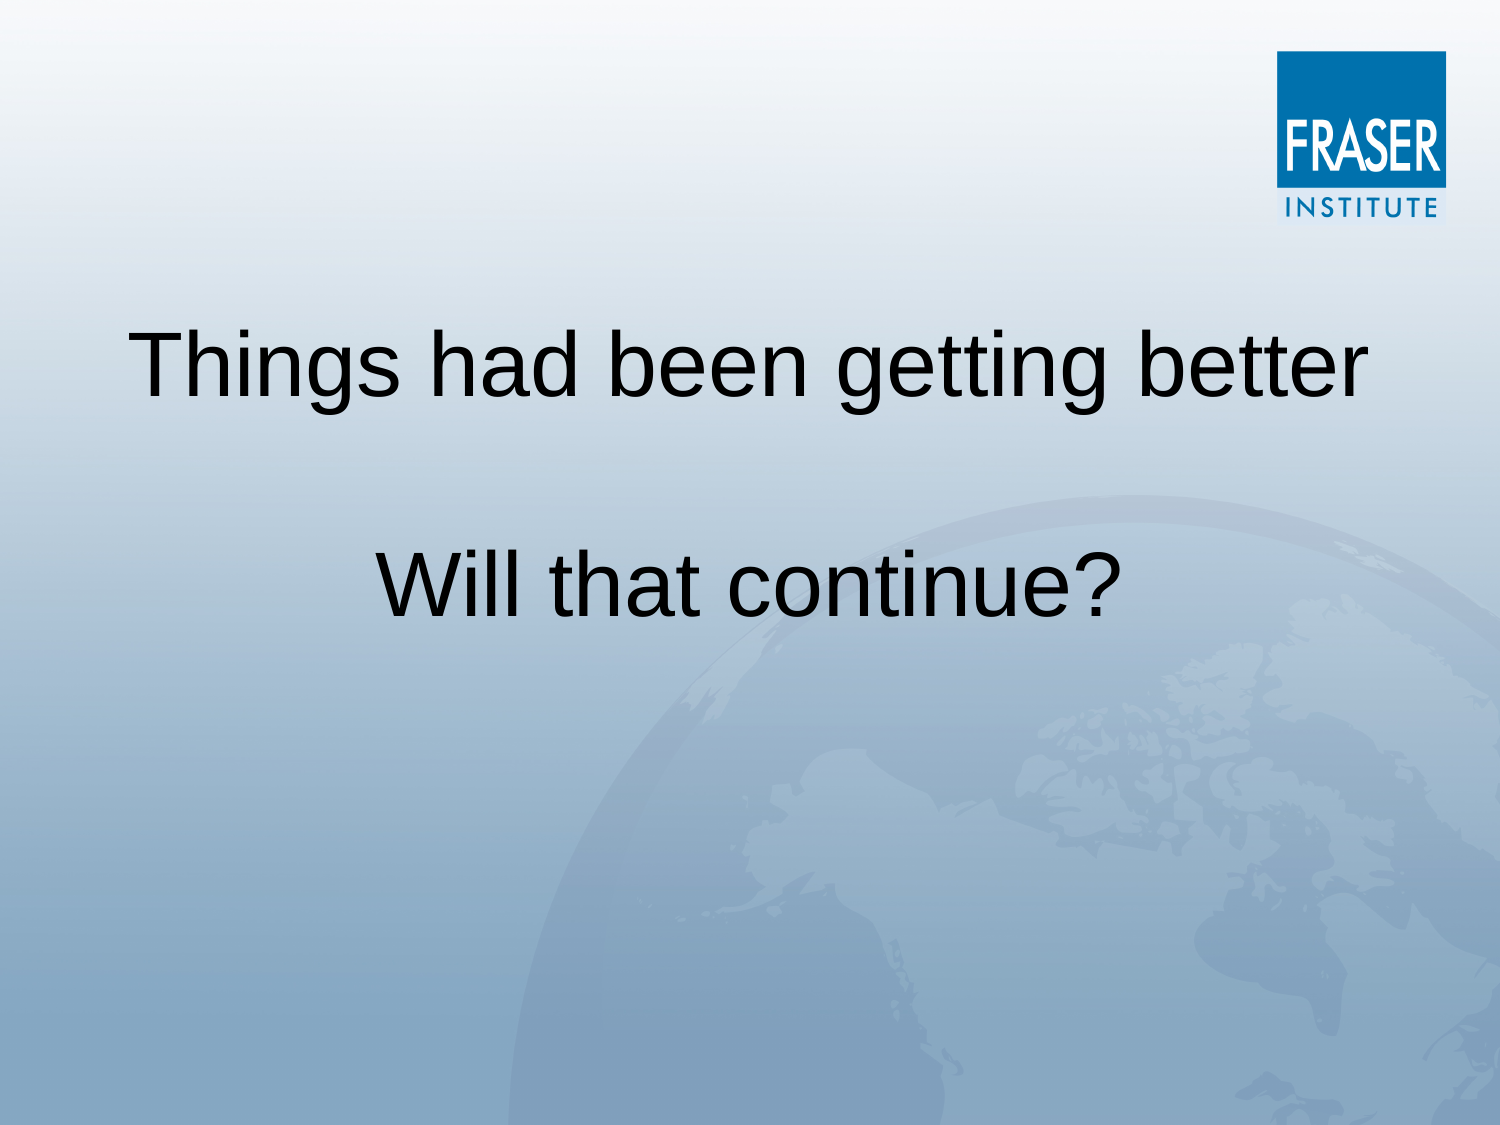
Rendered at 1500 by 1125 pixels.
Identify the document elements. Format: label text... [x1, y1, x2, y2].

picture [0, 0, 1500, 1125]
title Things had been getting better Will that continue? [112, 349, 1388, 591]
